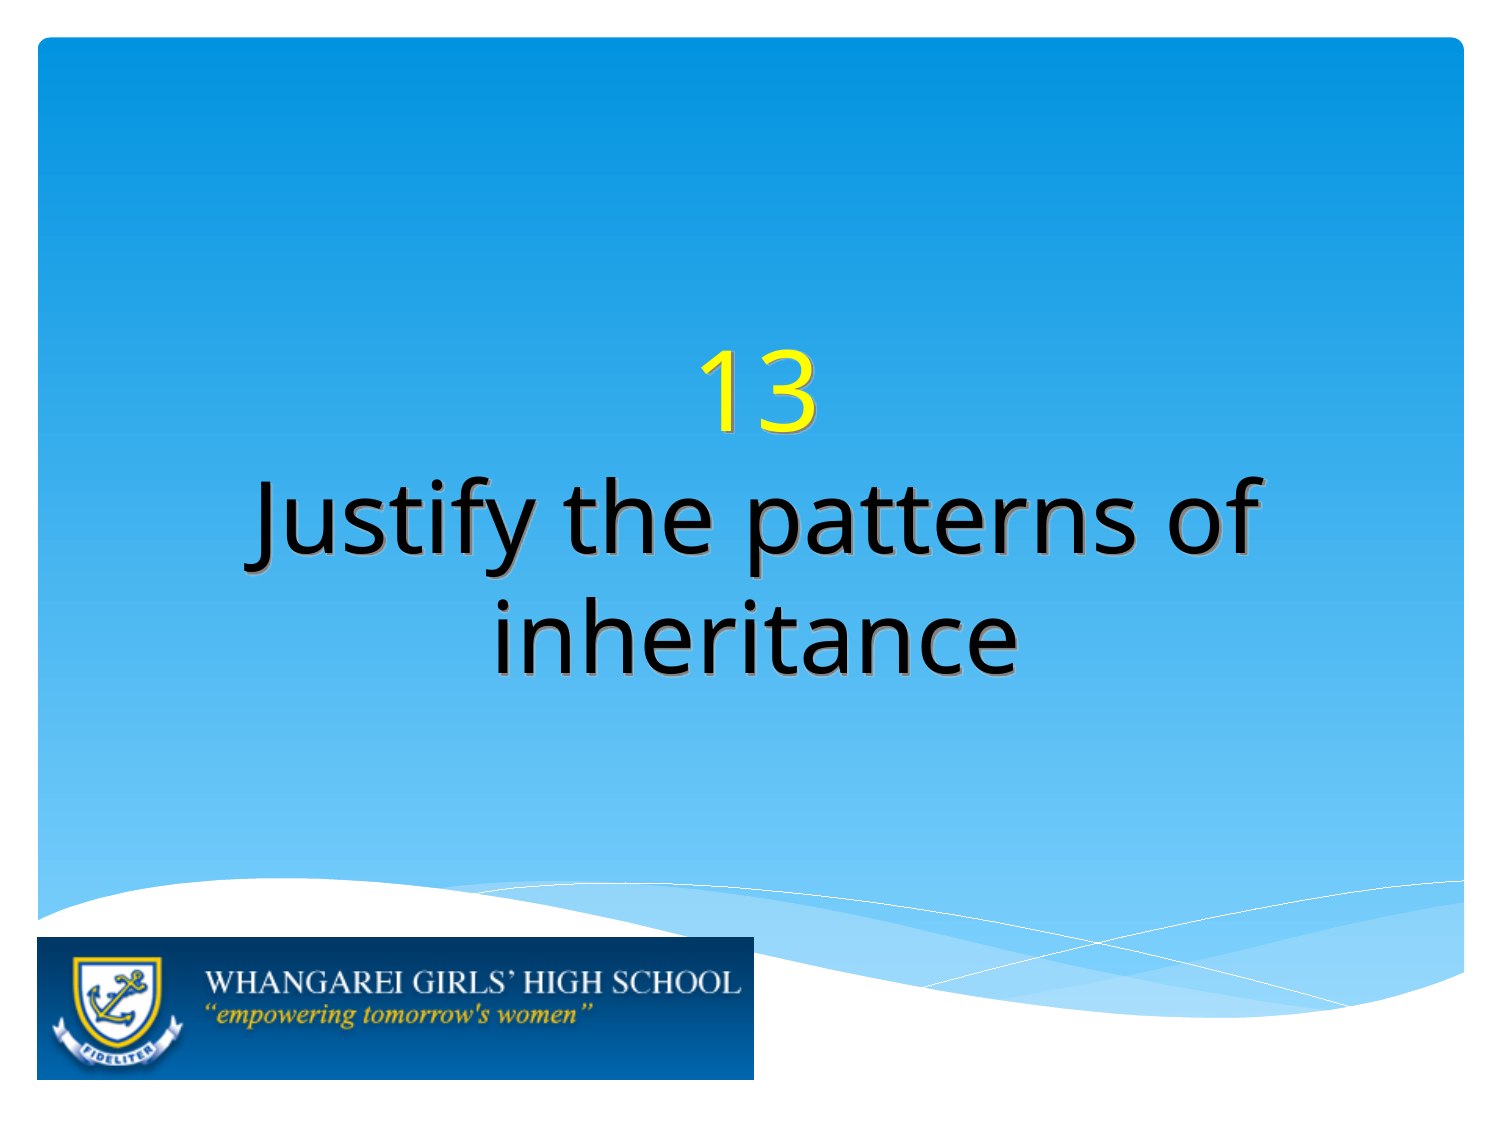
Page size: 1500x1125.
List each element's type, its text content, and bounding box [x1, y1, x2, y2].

text_box 13 Justify the patterns of inheritance [74, 99, 1438, 913]
picture [37, 937, 754, 1080]
